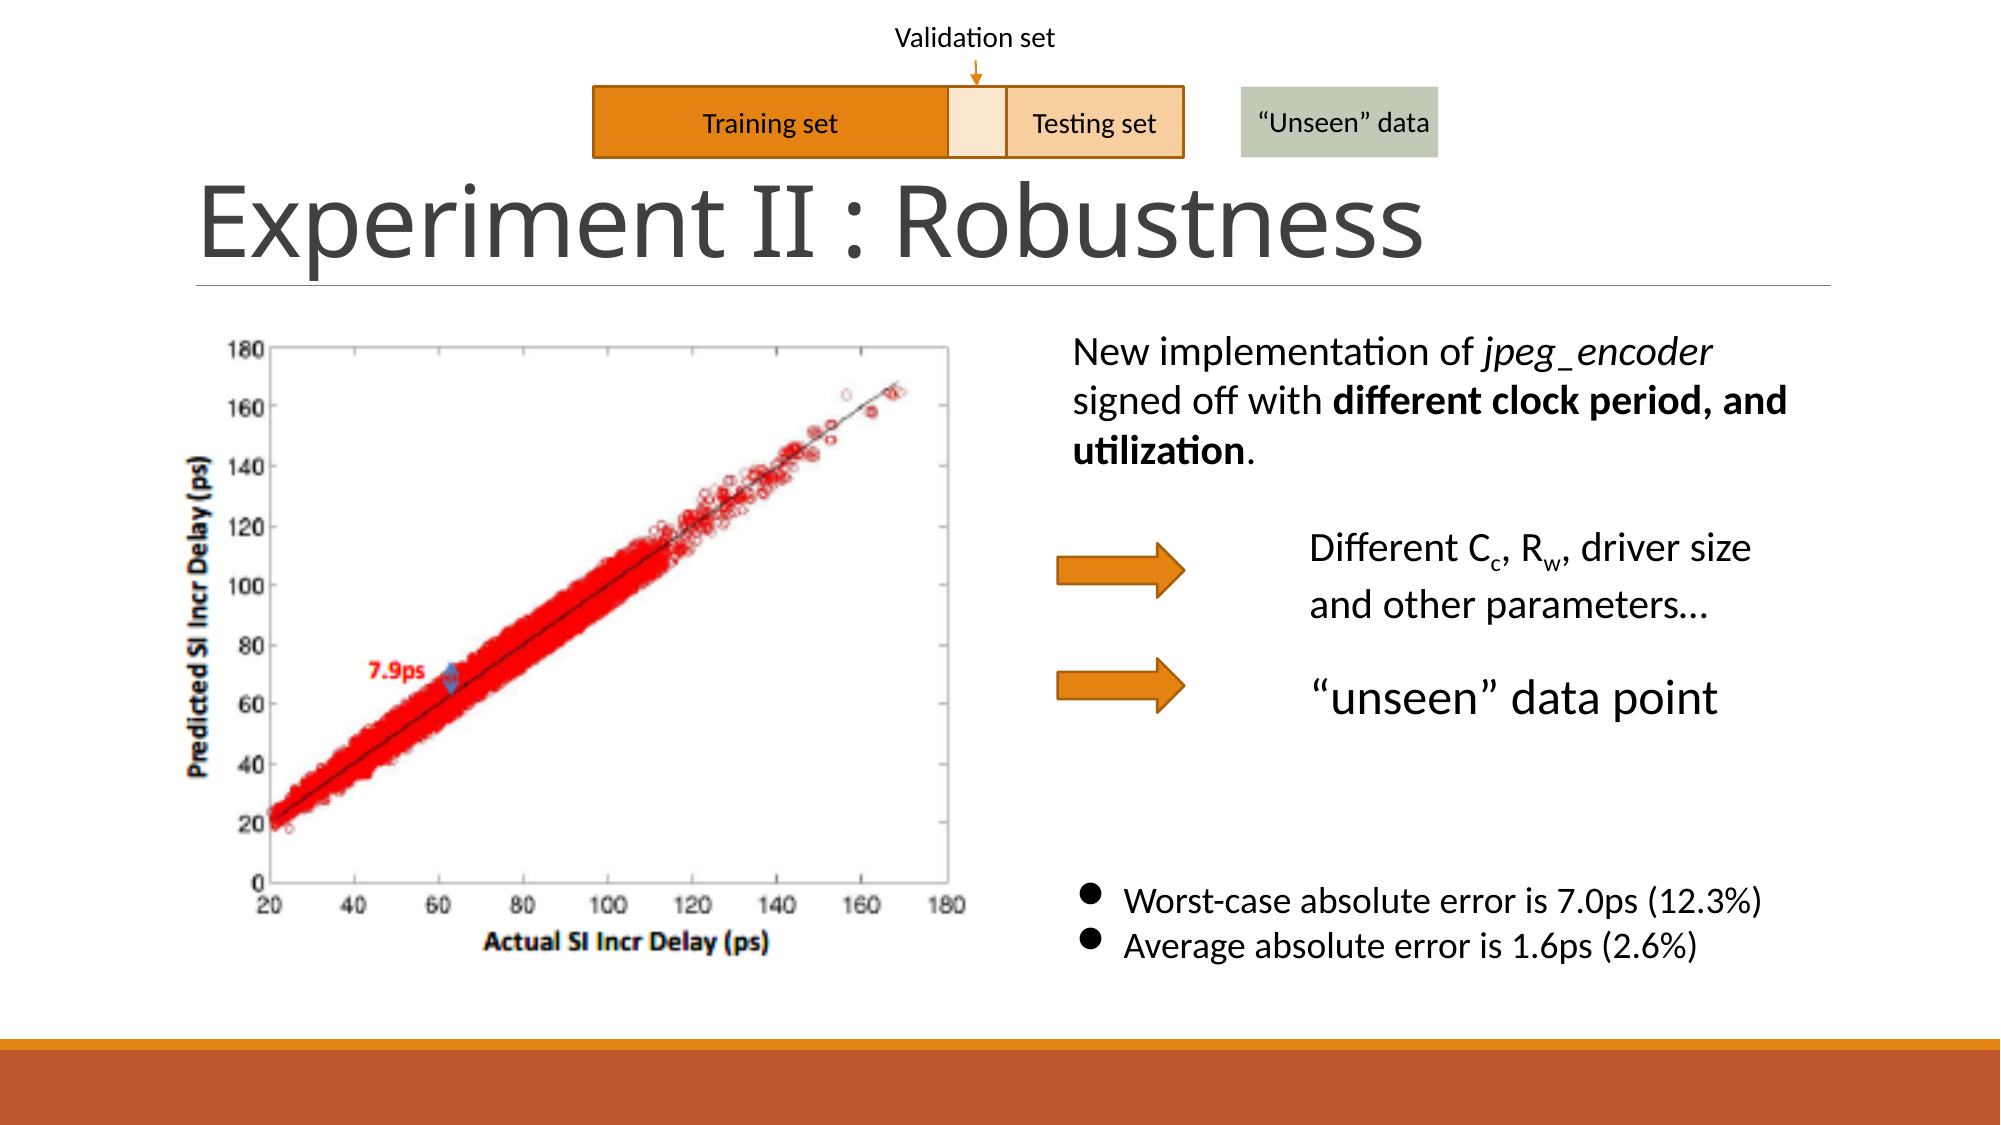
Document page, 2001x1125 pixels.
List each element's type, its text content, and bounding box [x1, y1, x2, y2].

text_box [974, 60, 978, 88]
text_box Validation set [880, 10, 1071, 61]
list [179, 315, 974, 976]
text_box [592, 85, 949, 159]
title Experiment II : Robustness [180, 47, 1830, 285]
text_box [949, 85, 1008, 159]
text_box Testing set [1017, 96, 1173, 147]
text_box [1008, 85, 1185, 159]
text_box Training set [687, 96, 854, 147]
text_box Different Cc, Rw, driver size and other parameters… [1294, 512, 1790, 634]
text_box [1056, 542, 1186, 599]
text_box [1056, 657, 1186, 714]
text_box “Unseen” data [1242, 96, 1446, 146]
text_box Worst-case absolute error is 7.0ps (12.3%) Average absolute error is 1.6ps (2.6%) [1061, 868, 1779, 974]
text_box “unseen” data point [1294, 657, 1790, 733]
text_box [1240, 85, 1439, 159]
text_box New implementation of jpeg_encoder signed off with different clock period, and utilization. [1057, 315, 1830, 481]
